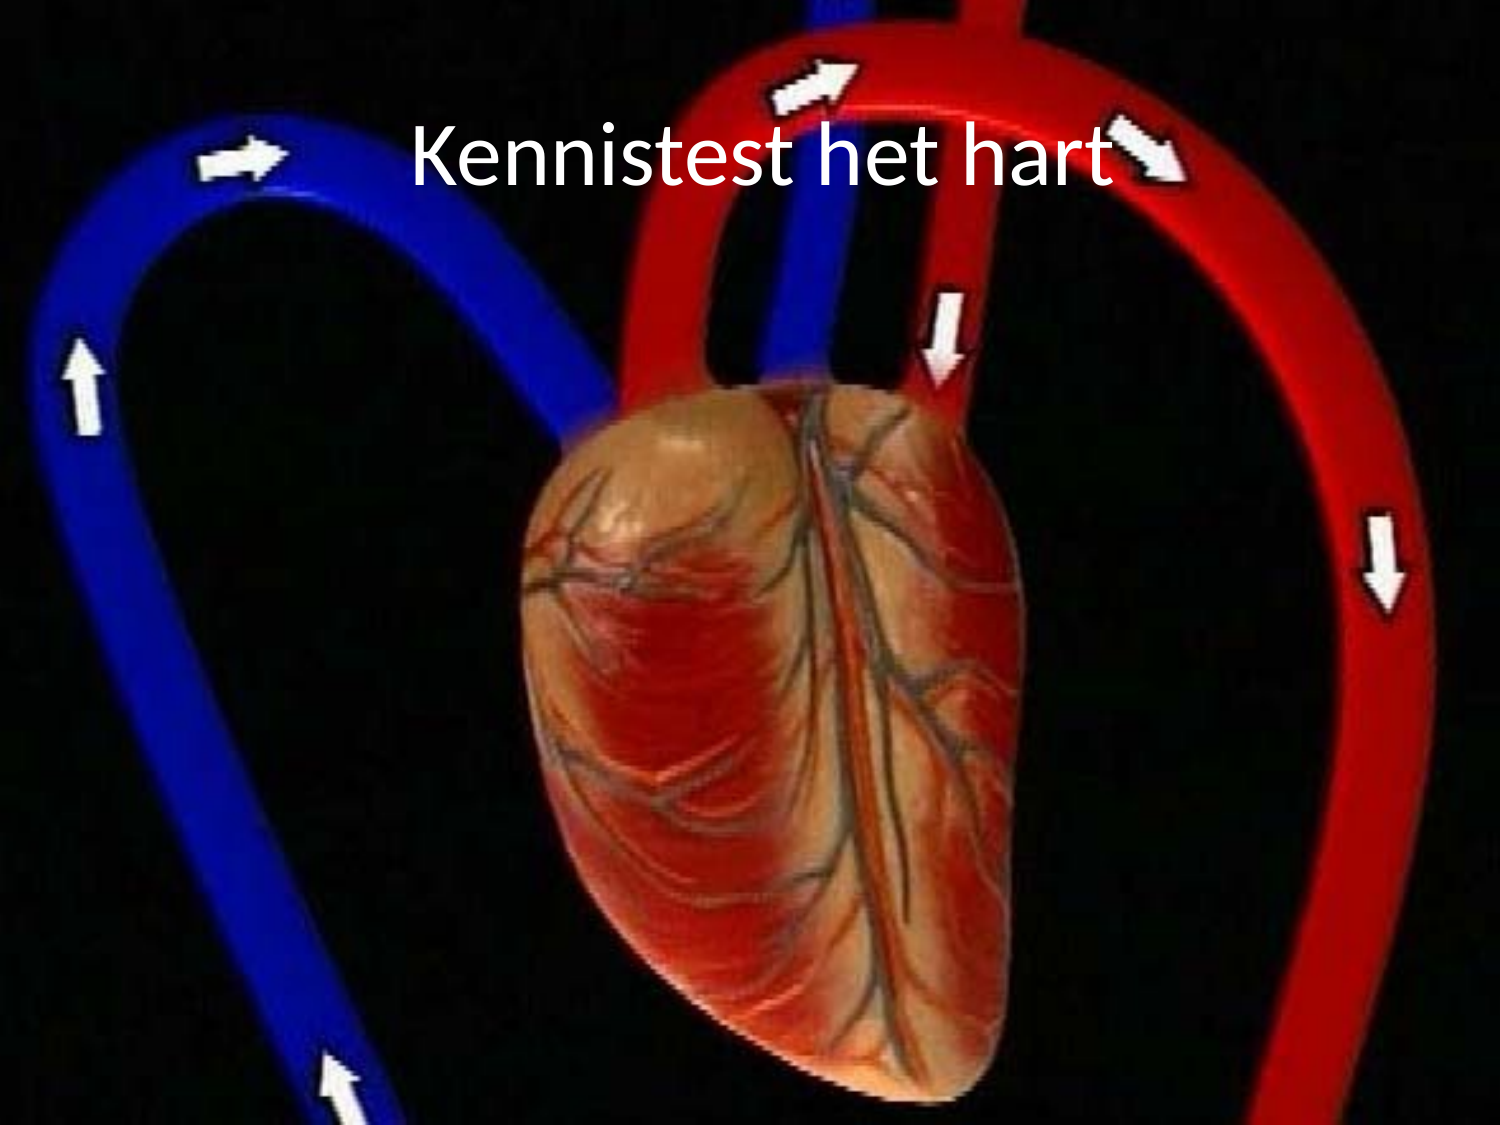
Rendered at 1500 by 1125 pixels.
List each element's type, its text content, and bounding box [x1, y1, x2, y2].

title Kennistest het hart [88, 54, 1439, 243]
picture [0, 0, 1500, 1125]
